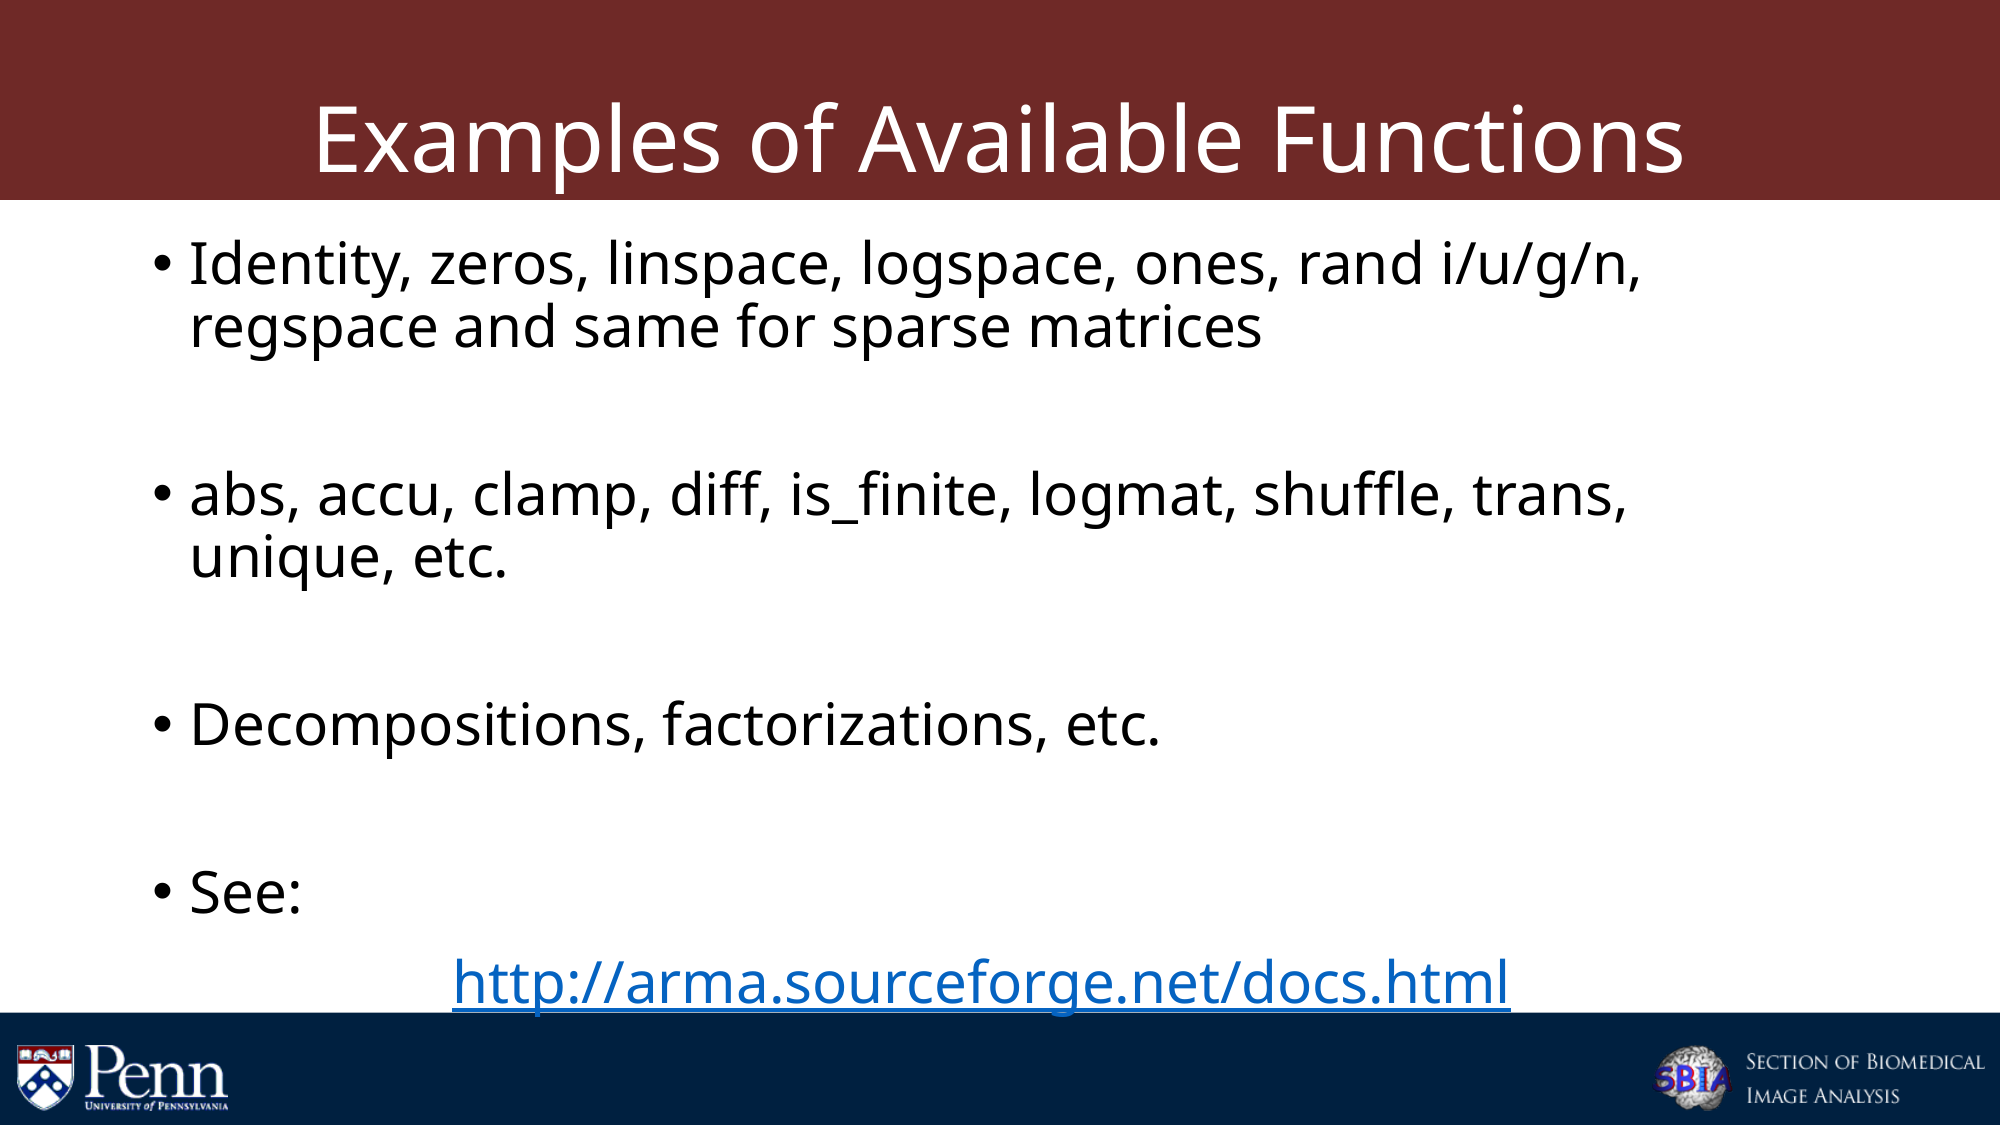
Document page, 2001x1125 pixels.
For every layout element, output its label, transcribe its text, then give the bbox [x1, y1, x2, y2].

title Examples of Available Functions [137, 0, 1863, 200]
list Identity, zeros, linspace, logspace, ones, rand i/u/g/n, regspace and same for sparse matrices abs, accu, clamp, diff, is_finite, logmat, shuffle, trans, unique, etc. Decompositions, factorizations, etc. See: http://arma.sourceforge.net/docs.html [137, 226, 1863, 988]
picture [17, 1045, 228, 1111]
picture [1652, 1044, 1985, 1112]
